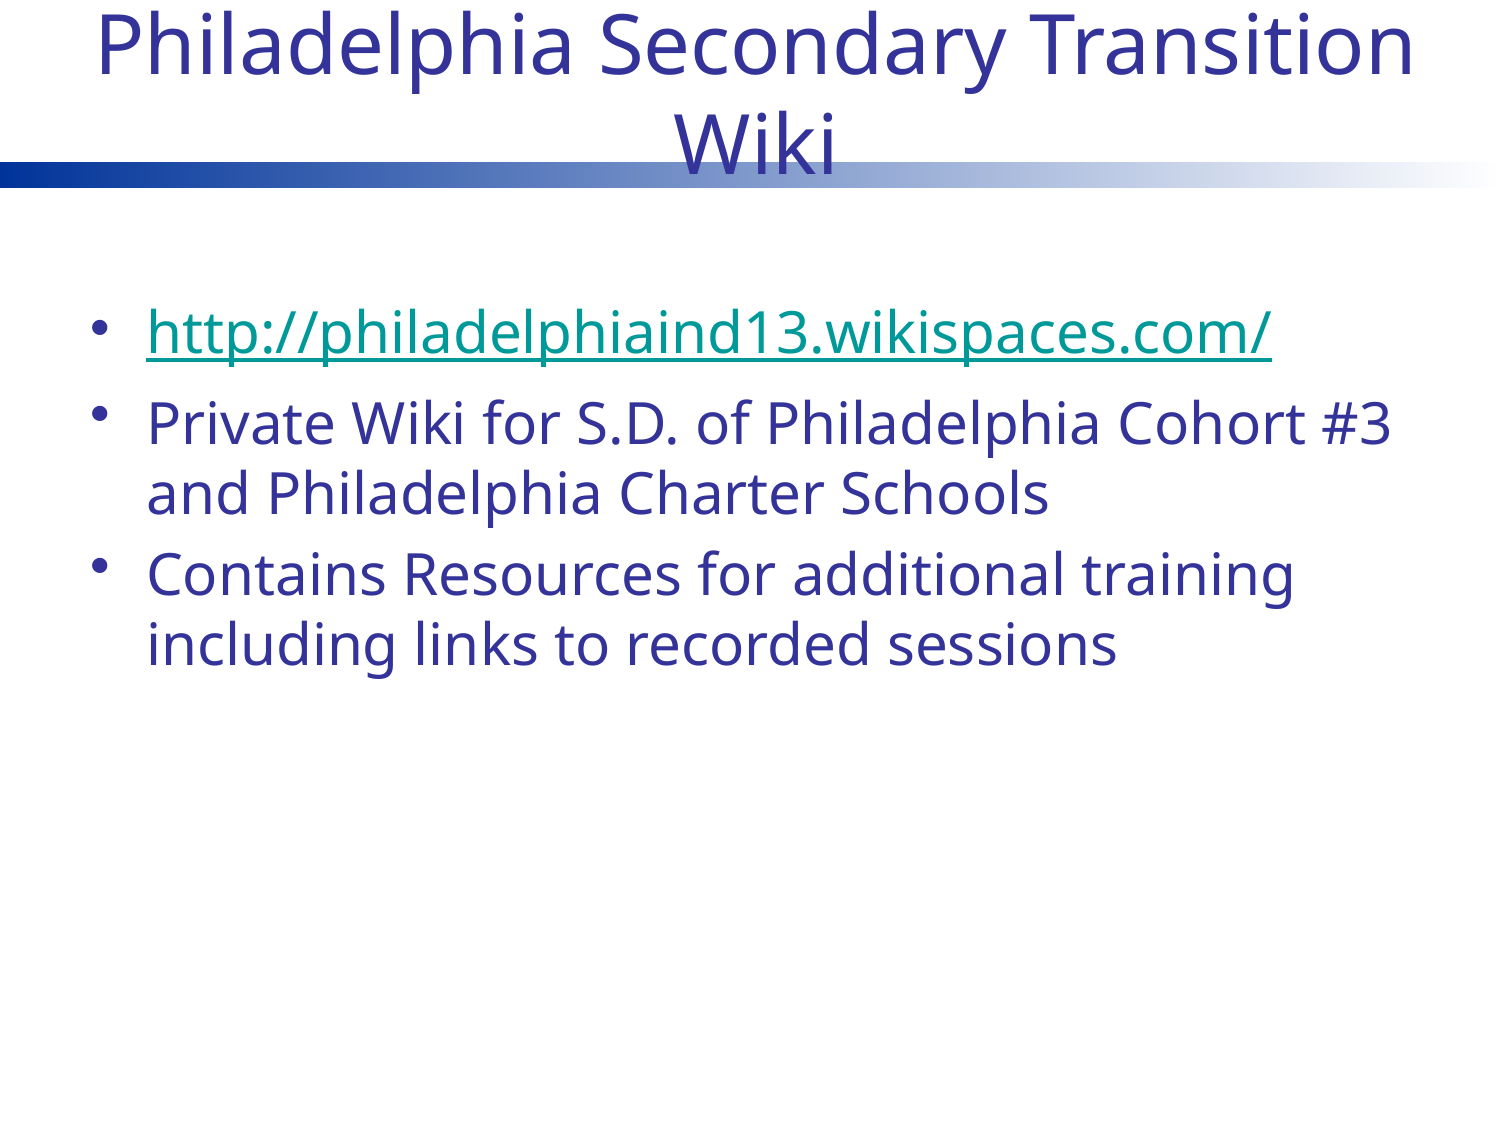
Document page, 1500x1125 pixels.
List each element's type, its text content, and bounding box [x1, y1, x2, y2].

list http://philadelphiaind13.wikispaces.com/ Private Wiki for S.D. of Philadelphia Cohort #3 and Philadelphia Charter Schools Contains Resources for additional training including links to recorded sessions [75, 287, 1450, 1030]
title Philadelphia Secondary Transition Wiki [37, 45, 1475, 138]
